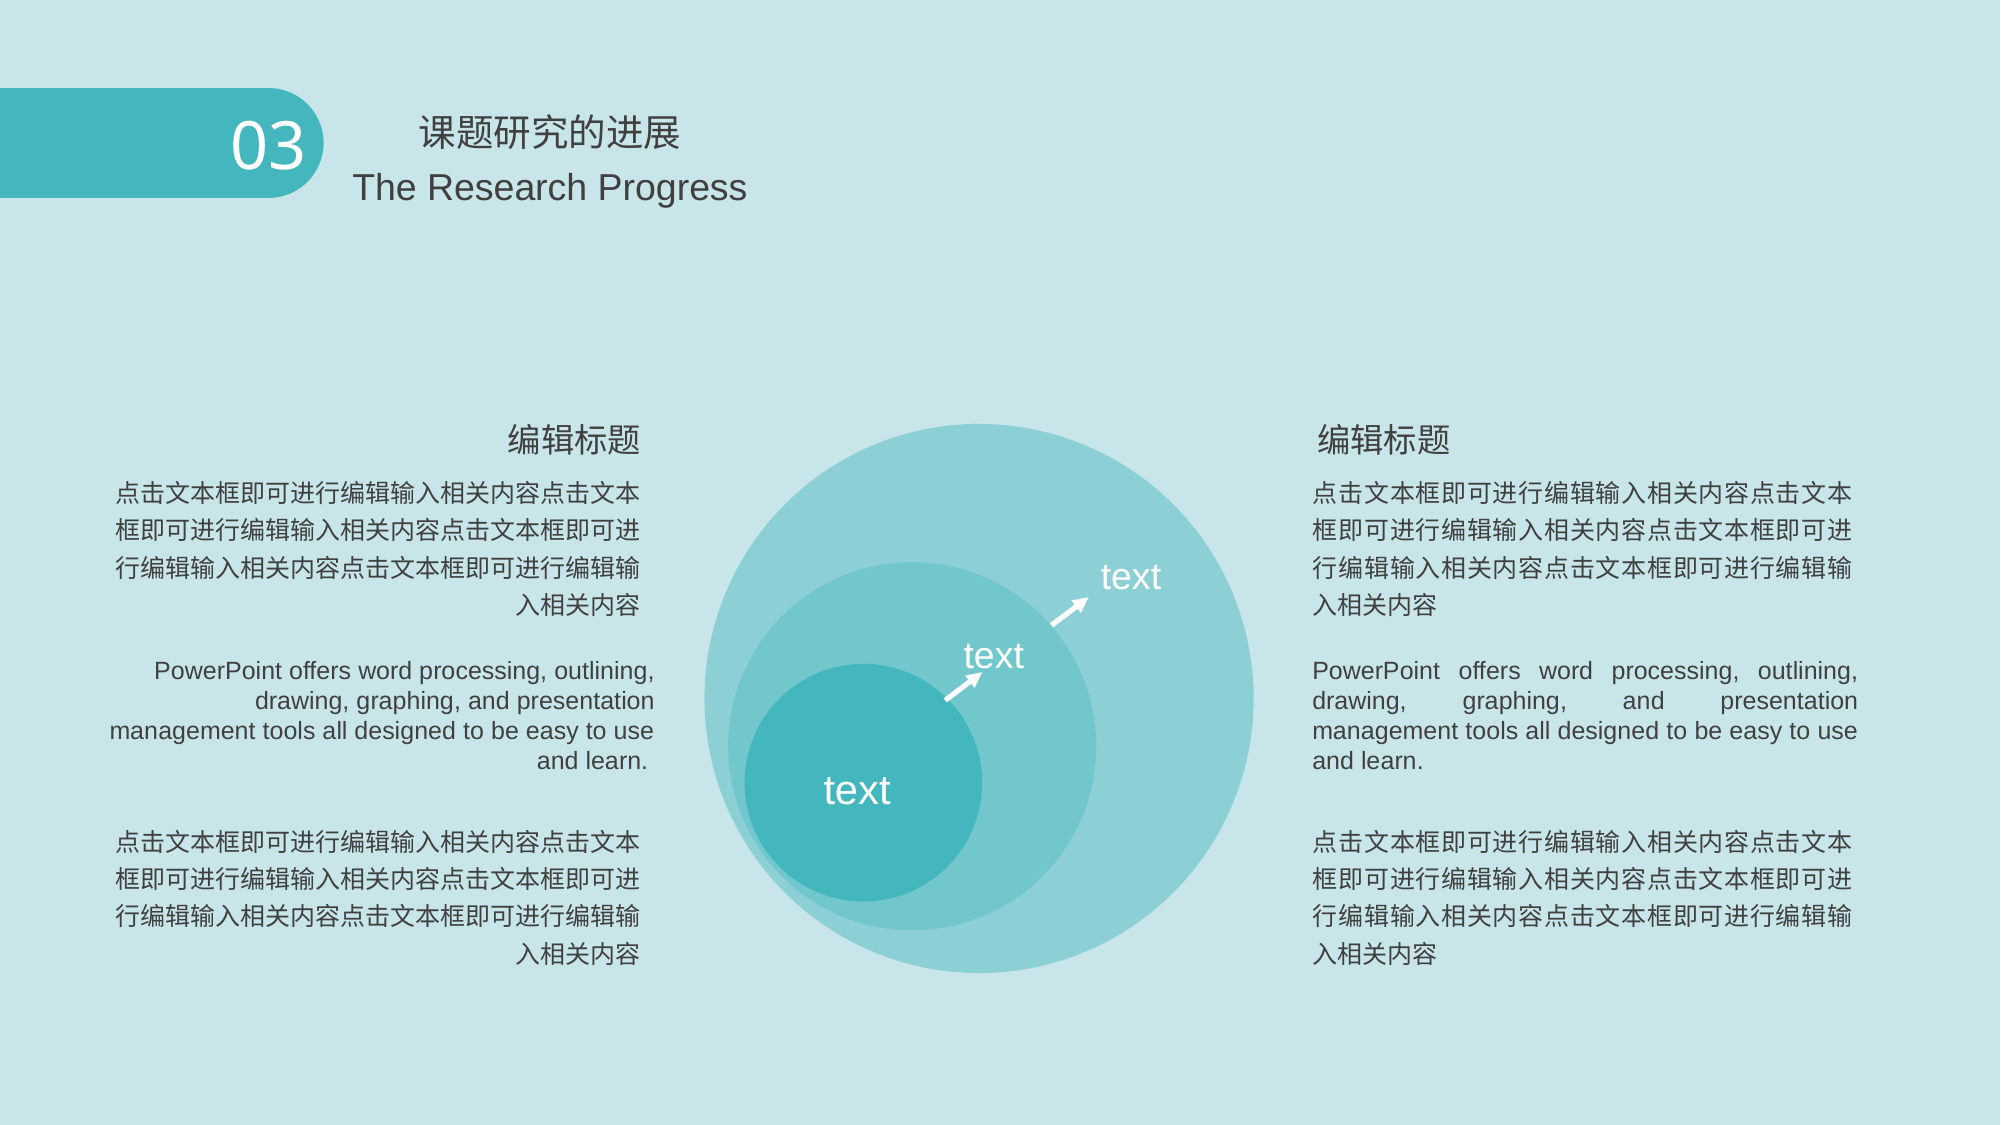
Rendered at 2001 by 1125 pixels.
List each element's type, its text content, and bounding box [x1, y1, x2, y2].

text_box PowerPoint offers word processing, outlining, drawing, graphing, and presentation management tools all designed to be easy to use and learn. [108, 654, 656, 775]
text_box 课题研究的进展 [403, 56, 697, 155]
text_box 点击文本框即可进行编辑输入相关内容点击文本框即可进行编辑输入相关内容点击文本框即可进行编辑输入相关内容点击文本框即可进行编辑输入相关内容 [1298, 462, 1869, 627]
text_box The Research Progress [138, 155, 962, 216]
text_box 编辑标题 [432, 411, 656, 467]
text_box [239, 87, 298, 95]
text_box 编辑标题 [1302, 411, 1526, 467]
text_box PowerPoint offers word processing, outlining, drawing, graphing, and presentation management tools all designed to be easy to use and learn. [1312, 654, 1860, 775]
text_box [704, 423, 1254, 974]
text_box [0, 87, 258, 199]
text_box 点击文本框即可进行编辑输入相关内容点击文本框即可进行编辑输入相关内容点击文本框即可进行编辑输入相关内容点击文本框即可进行编辑输入相关内容 [85, 462, 656, 627]
text_box 点击文本框即可进行编辑输入相关内容点击文本框即可进行编辑输入相关内容点击文本框即可进行编辑输入相关内容点击文本框即可进行编辑输入相关内容 [1298, 811, 1869, 976]
text_box 点击文本框即可进行编辑输入相关内容点击文本框即可进行编辑输入相关内容点击文本框即可进行编辑输入相关内容点击文本框即可进行编辑输入相关内容 [85, 811, 656, 976]
text_box 03 [196, 95, 341, 155]
